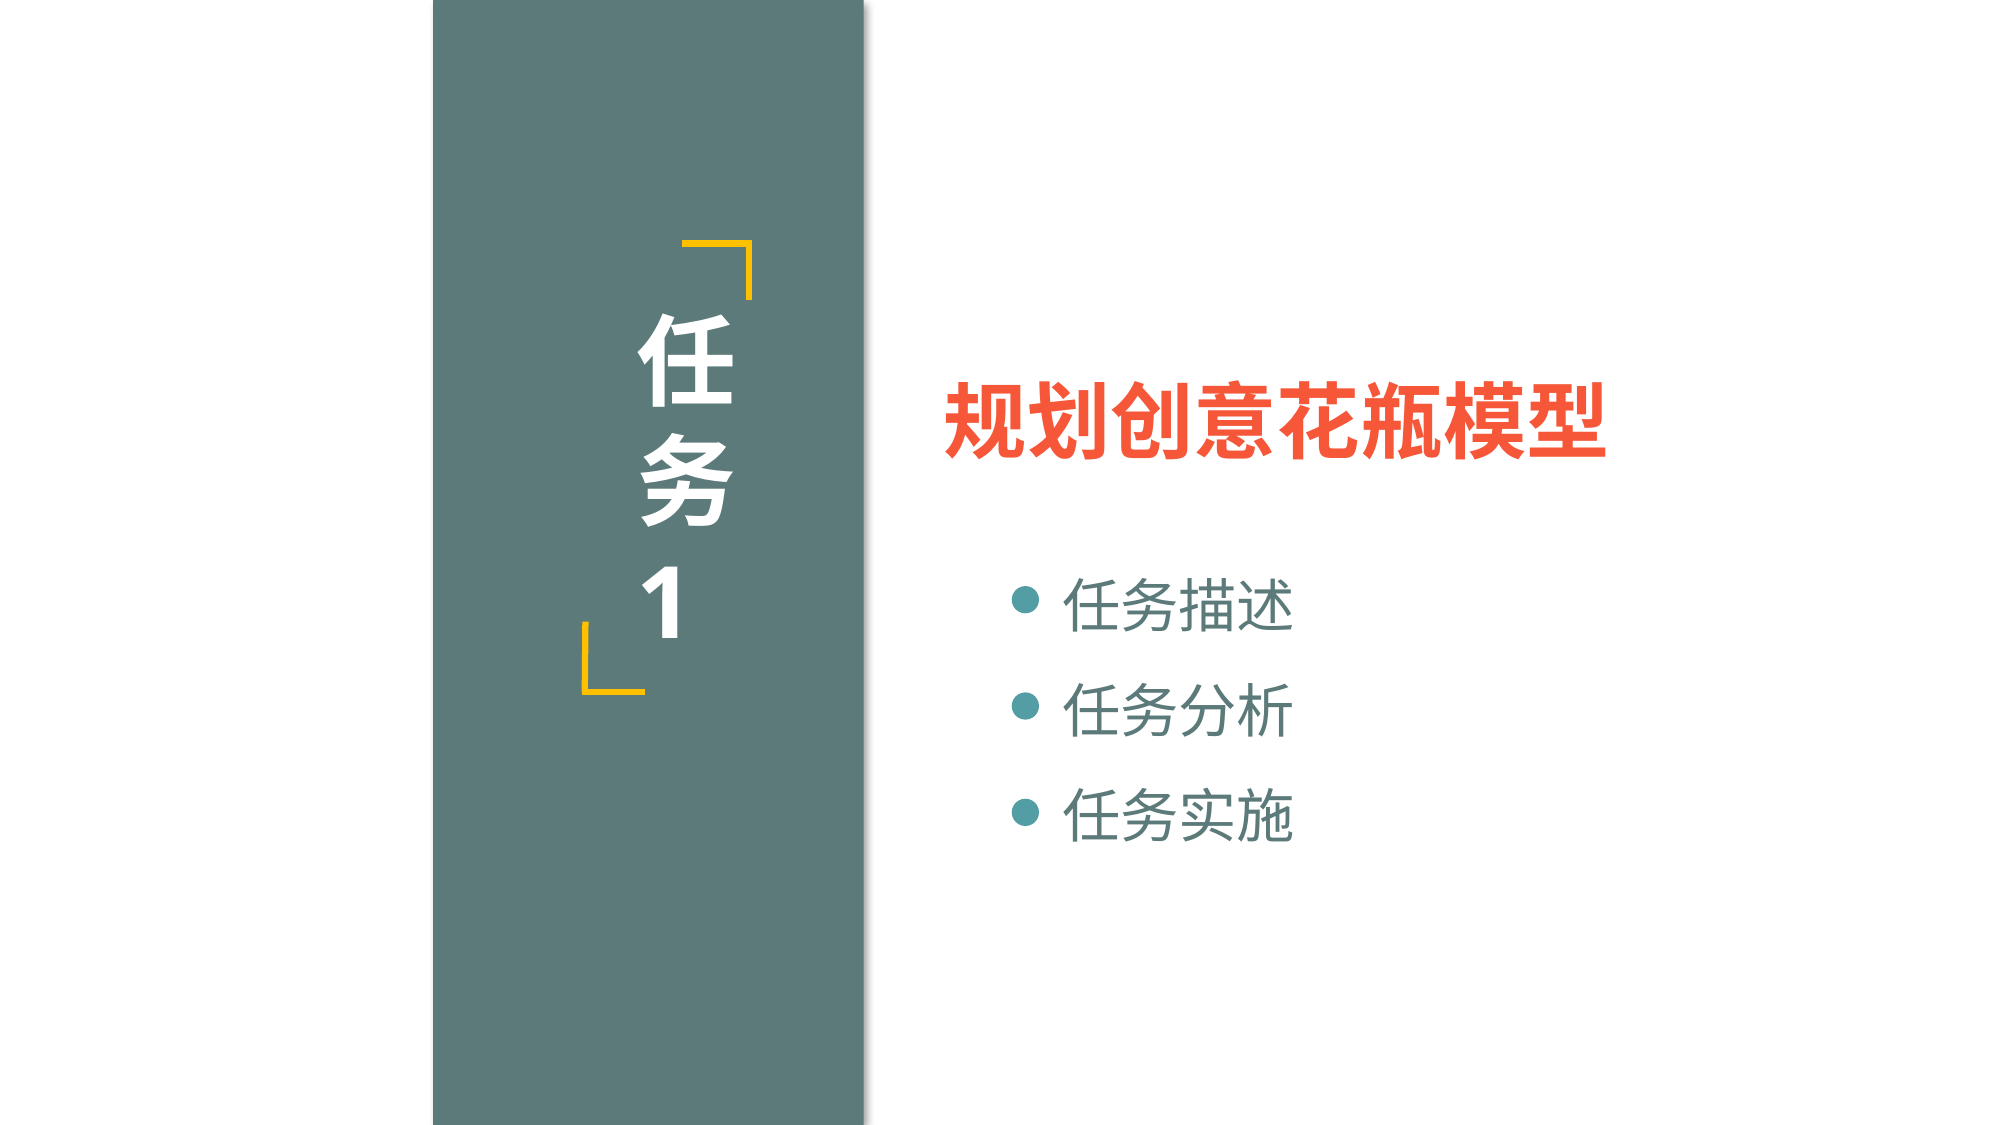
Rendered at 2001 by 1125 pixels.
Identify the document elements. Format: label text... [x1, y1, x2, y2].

text_box [432, 0, 865, 1125]
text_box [581, 240, 752, 693]
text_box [1011, 527, 1778, 848]
text_box 规划创意花瓶模型 [929, 361, 1633, 477]
